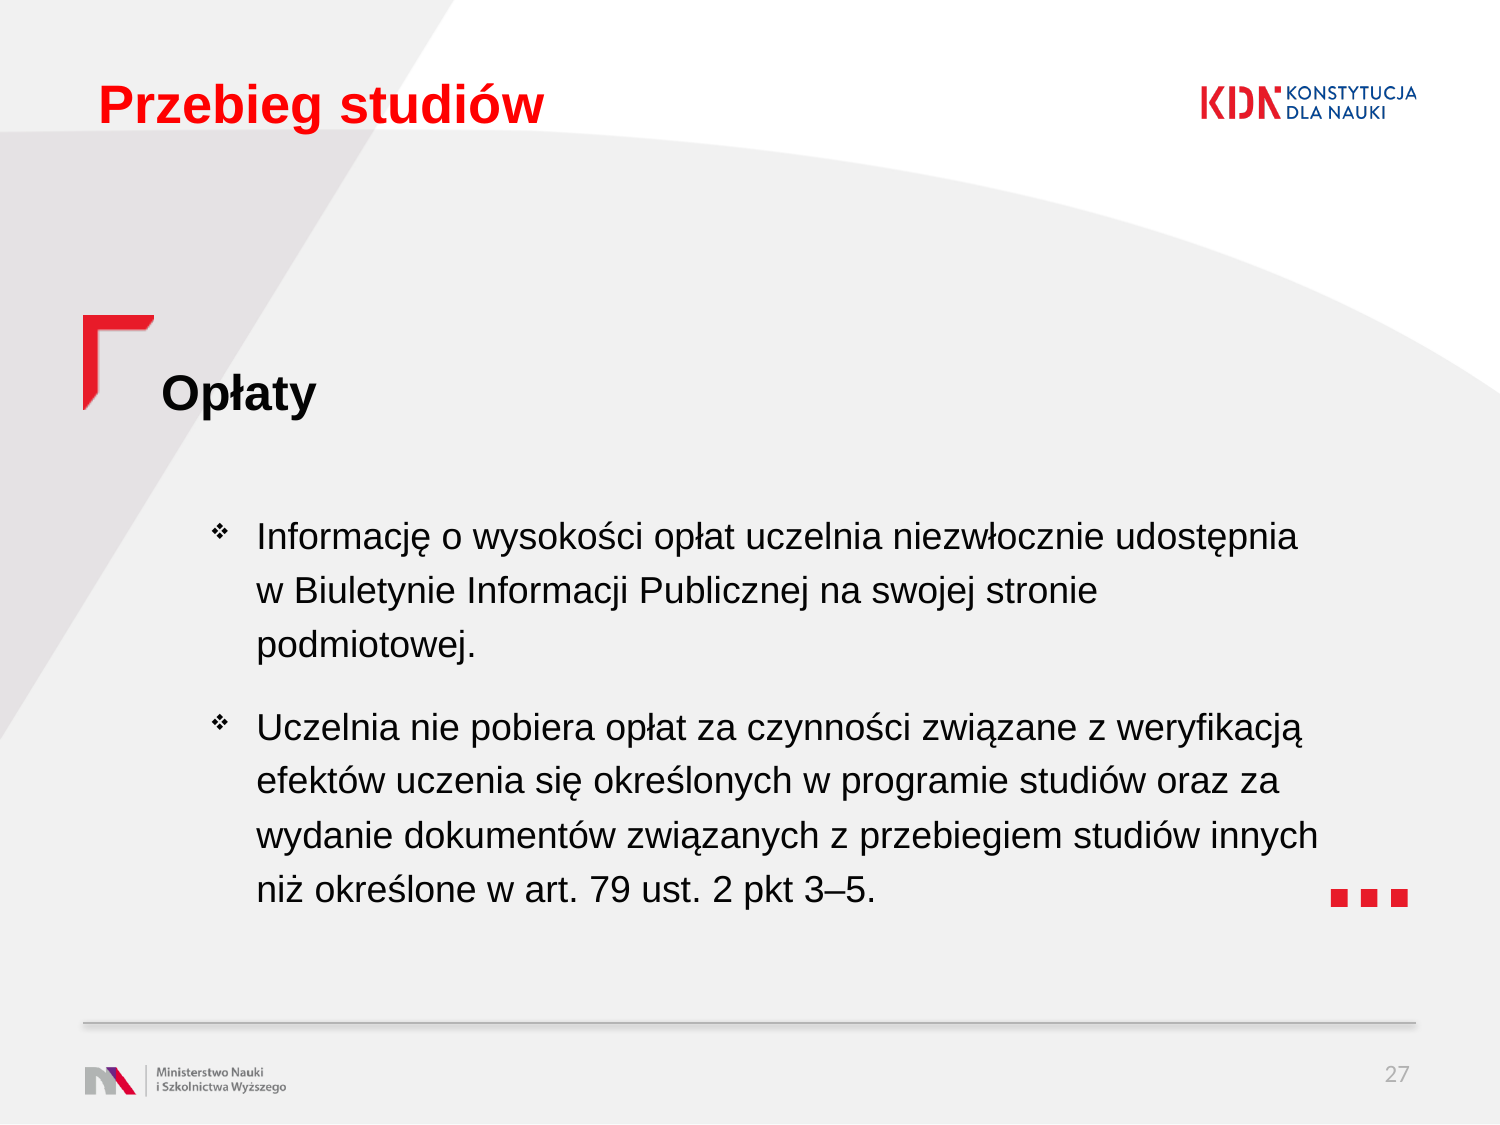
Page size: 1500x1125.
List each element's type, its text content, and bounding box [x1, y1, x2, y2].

title Przebieg studiów [83, 74, 1170, 143]
picture [0, 0, 1500, 1125]
list Opłaty [146, 341, 1252, 423]
slide_number 27 [1074, 1042, 1425, 1103]
list Informację o wysokości opłat uczelnia niezwłocznie udostępnia w Biuletynie Informacji Publicznej na swojej stronie podmiotowej. Uczelnia nie pobiera opłat za czynności związane z weryfikacją efektów uczenia się określonych w programie studiów oraz za wydanie dokumentów związanych z przebiegiem studiów innych niż określone w art. 79 ust. 2 pkt 3–5. [194, 422, 1338, 965]
